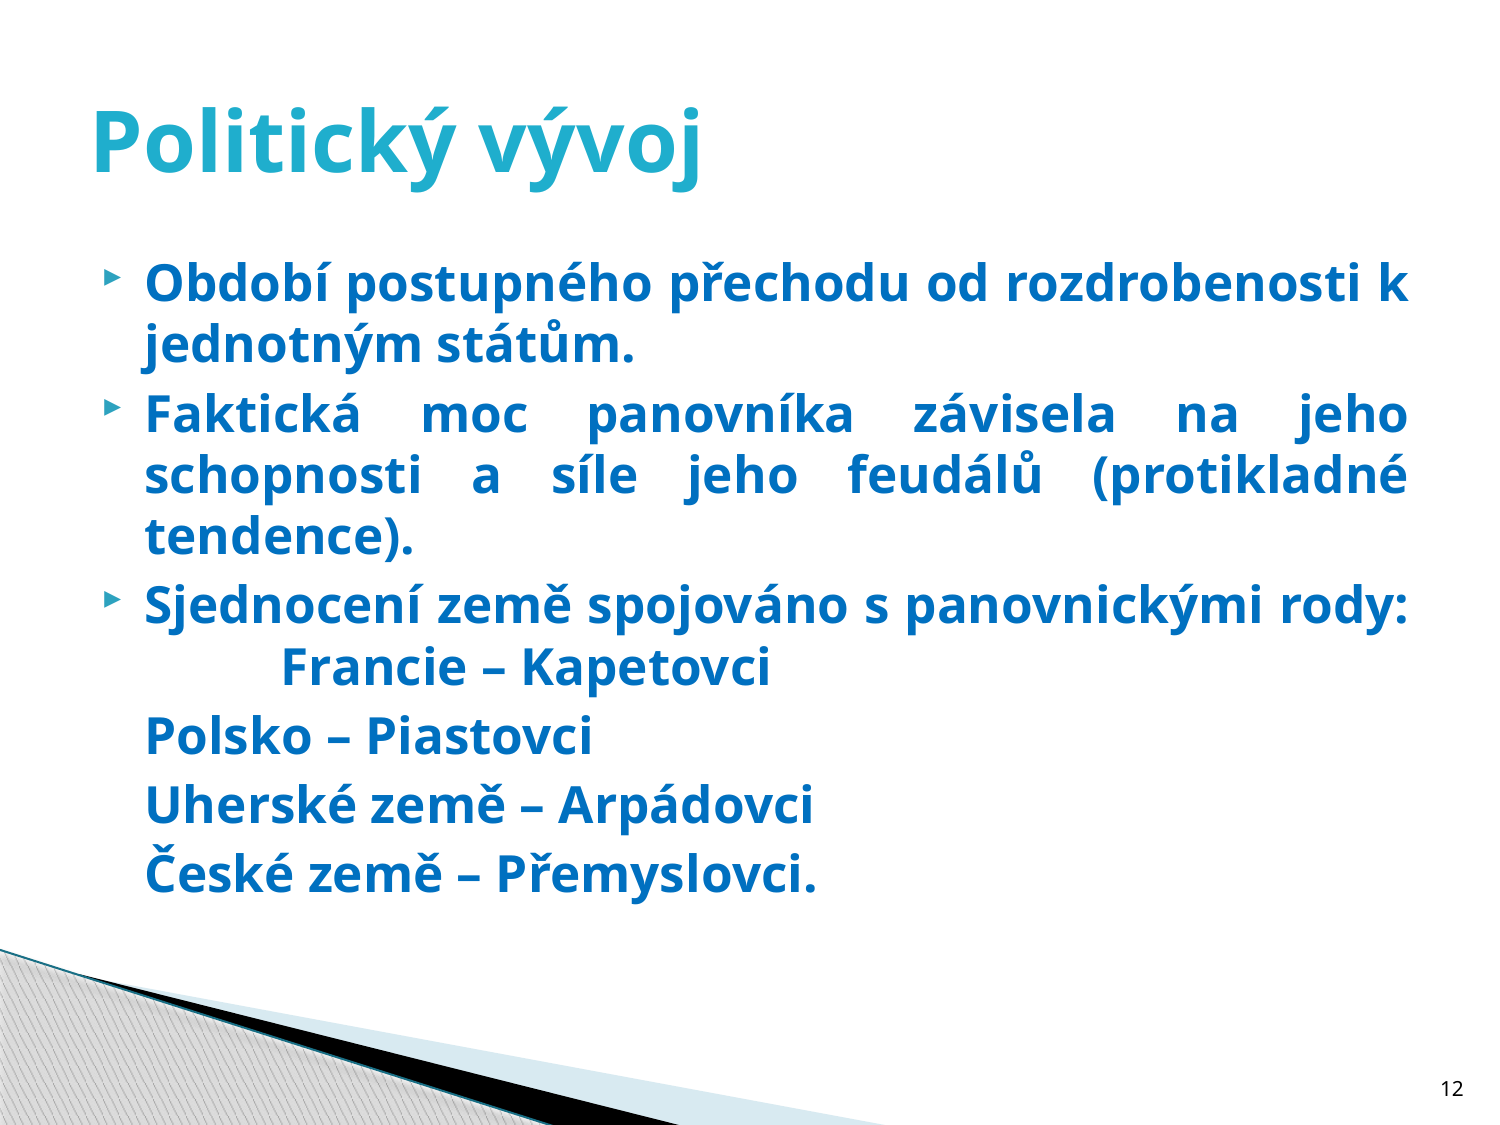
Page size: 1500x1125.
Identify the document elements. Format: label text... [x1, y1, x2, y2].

title Politický vývoj [75, 45, 1425, 233]
slide_number 12 [1418, 1051, 1479, 1112]
list Období postupného přechodu od rozdrobenosti k jednotným státům. Faktická moc panovníka závisela na jeho schopnosti a síle jeho feudálů (protikladné tendence). Sjednocení země spojováno s panovnickými rody: Francie – Kapetovci Polsko – Piastovci Uherské země – Arpádovci České země – Přemyslovci. [75, 243, 1425, 986]
